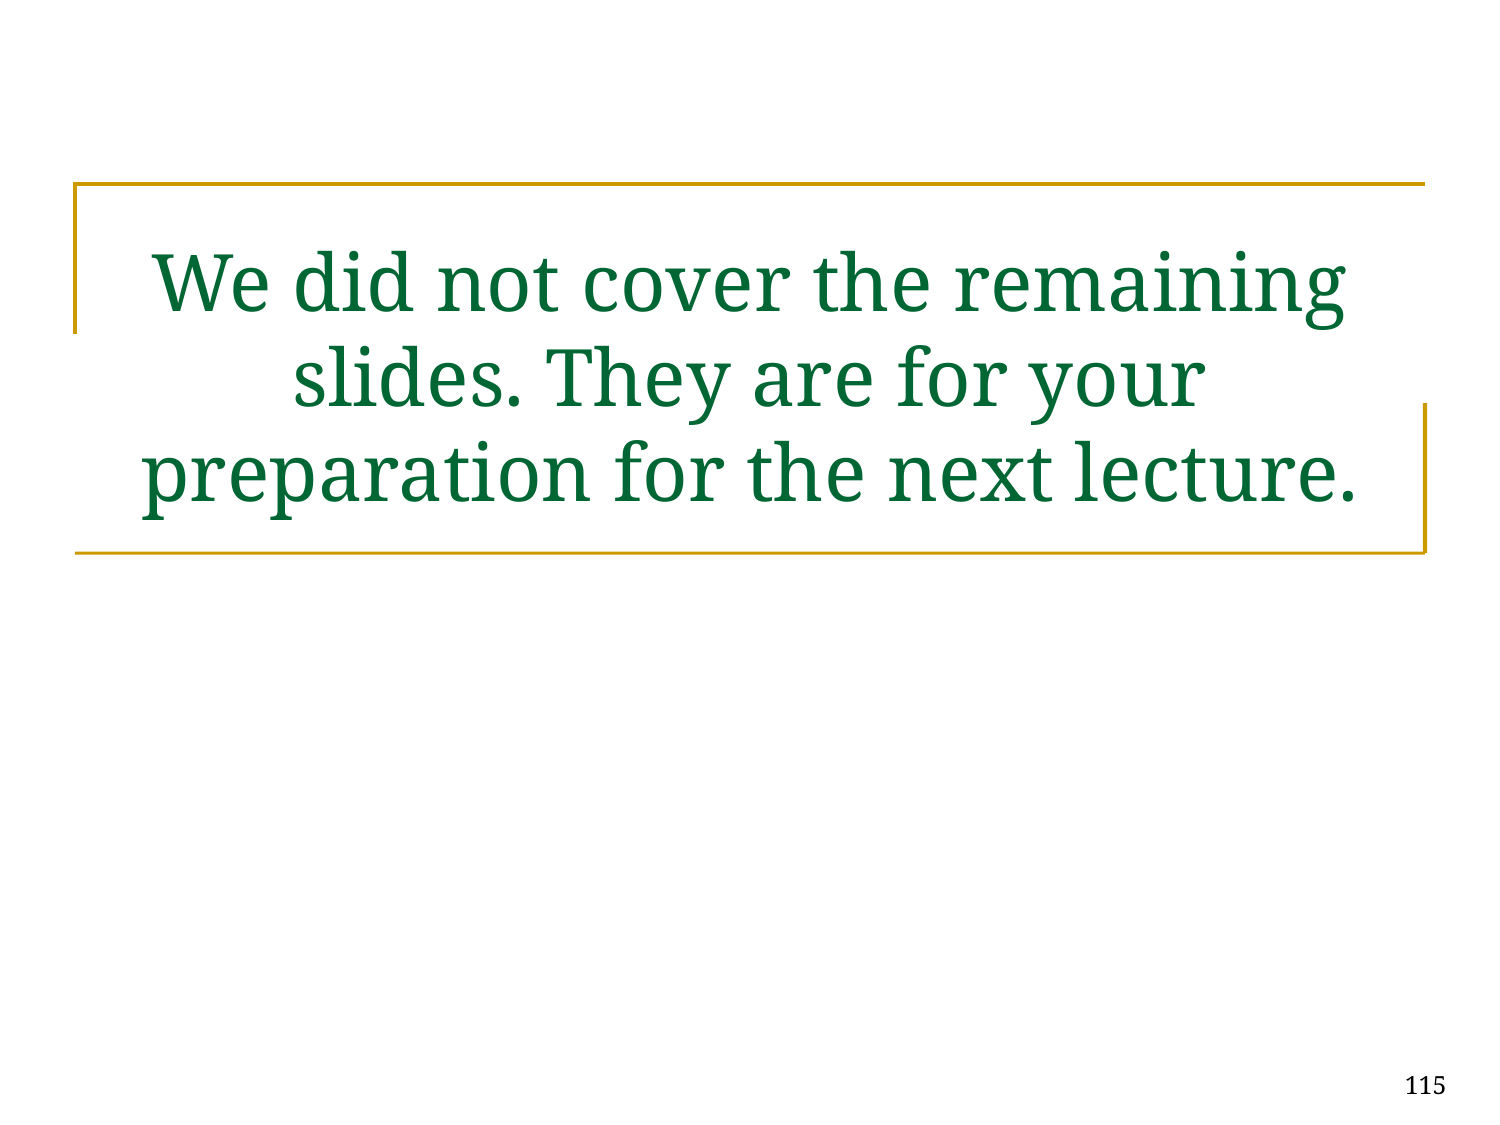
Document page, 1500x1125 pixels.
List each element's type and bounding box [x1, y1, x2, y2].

title [99, 224, 1400, 513]
slide_number [1111, 1036, 1462, 1112]
